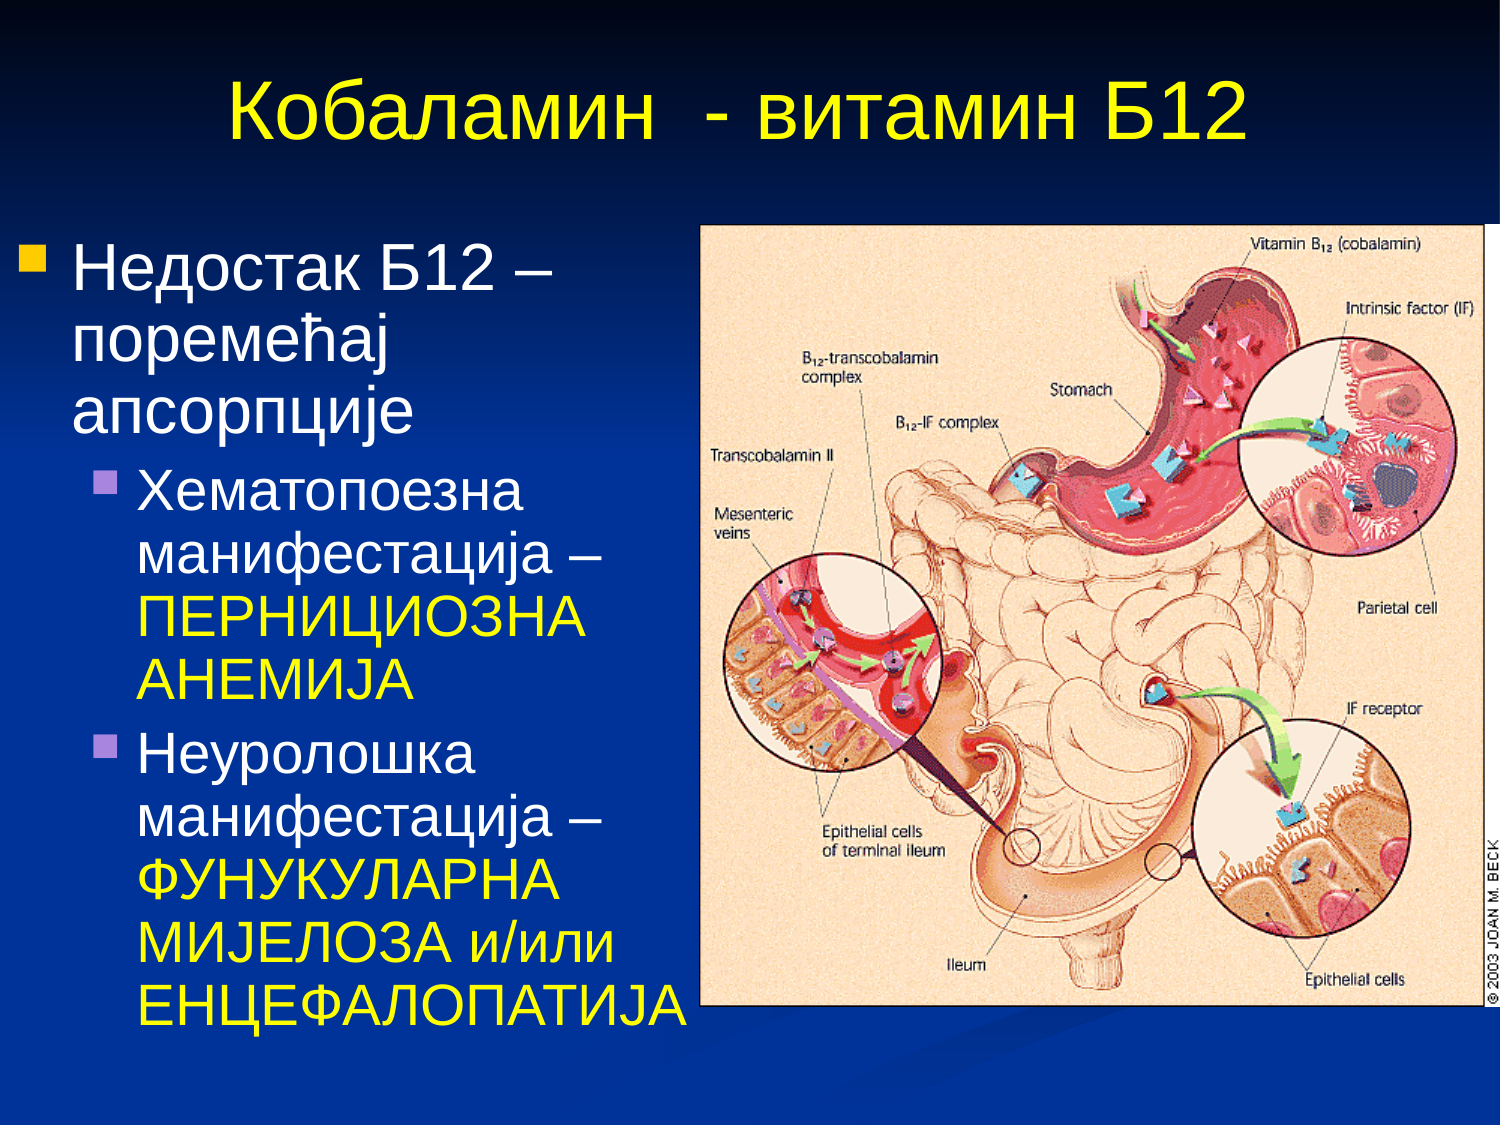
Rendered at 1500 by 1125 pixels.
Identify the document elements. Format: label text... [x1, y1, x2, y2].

list Недостак Б12 – поремећај апсорпције Хематопоезна манифестација – ПЕРНИЦИОЗНА АНЕМИЈА Неуролошка манифестација – ФУНУКУЛАРНА МИЈЕЛОЗА и/или ЕНЦЕФАЛОПАТИЈА [0, 224, 750, 1063]
picture [699, 224, 1500, 1008]
text_box Кобаламин - витамин Б12 [0, 50, 1500, 163]
